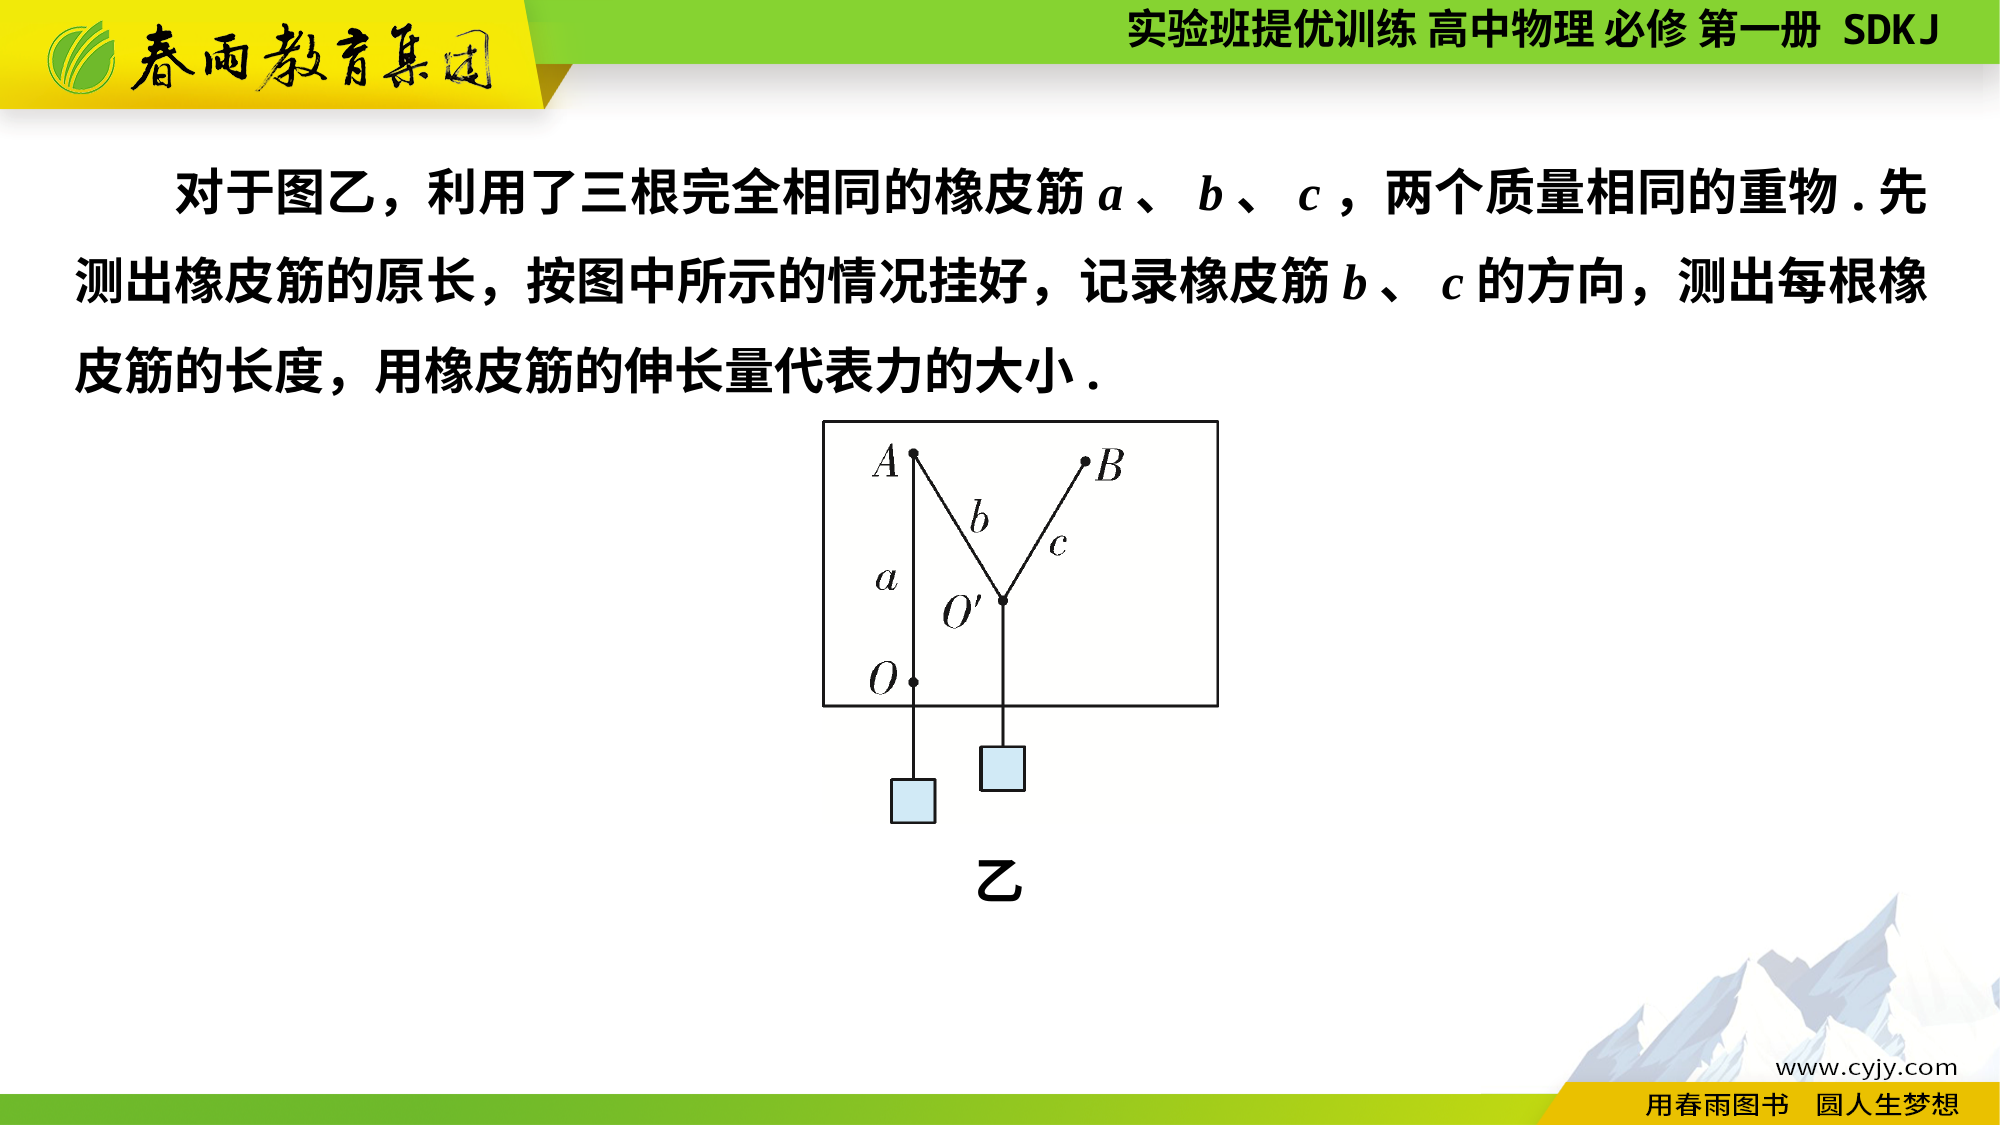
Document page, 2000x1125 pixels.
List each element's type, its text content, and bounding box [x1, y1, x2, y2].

list 对于图乙，利用了三根完全相同的橡皮筋a、b、c，两个质量相同的重物.先测出橡皮筋的原长，按图中所示的情况挂好，记录橡皮筋b、c的方向，测出每根橡皮筋的长度，用橡皮筋的伸长量代表力的大小. [59, 122, 1944, 399]
picture [0, 0, 2000, 1125]
text_box 乙 [959, 842, 1040, 917]
